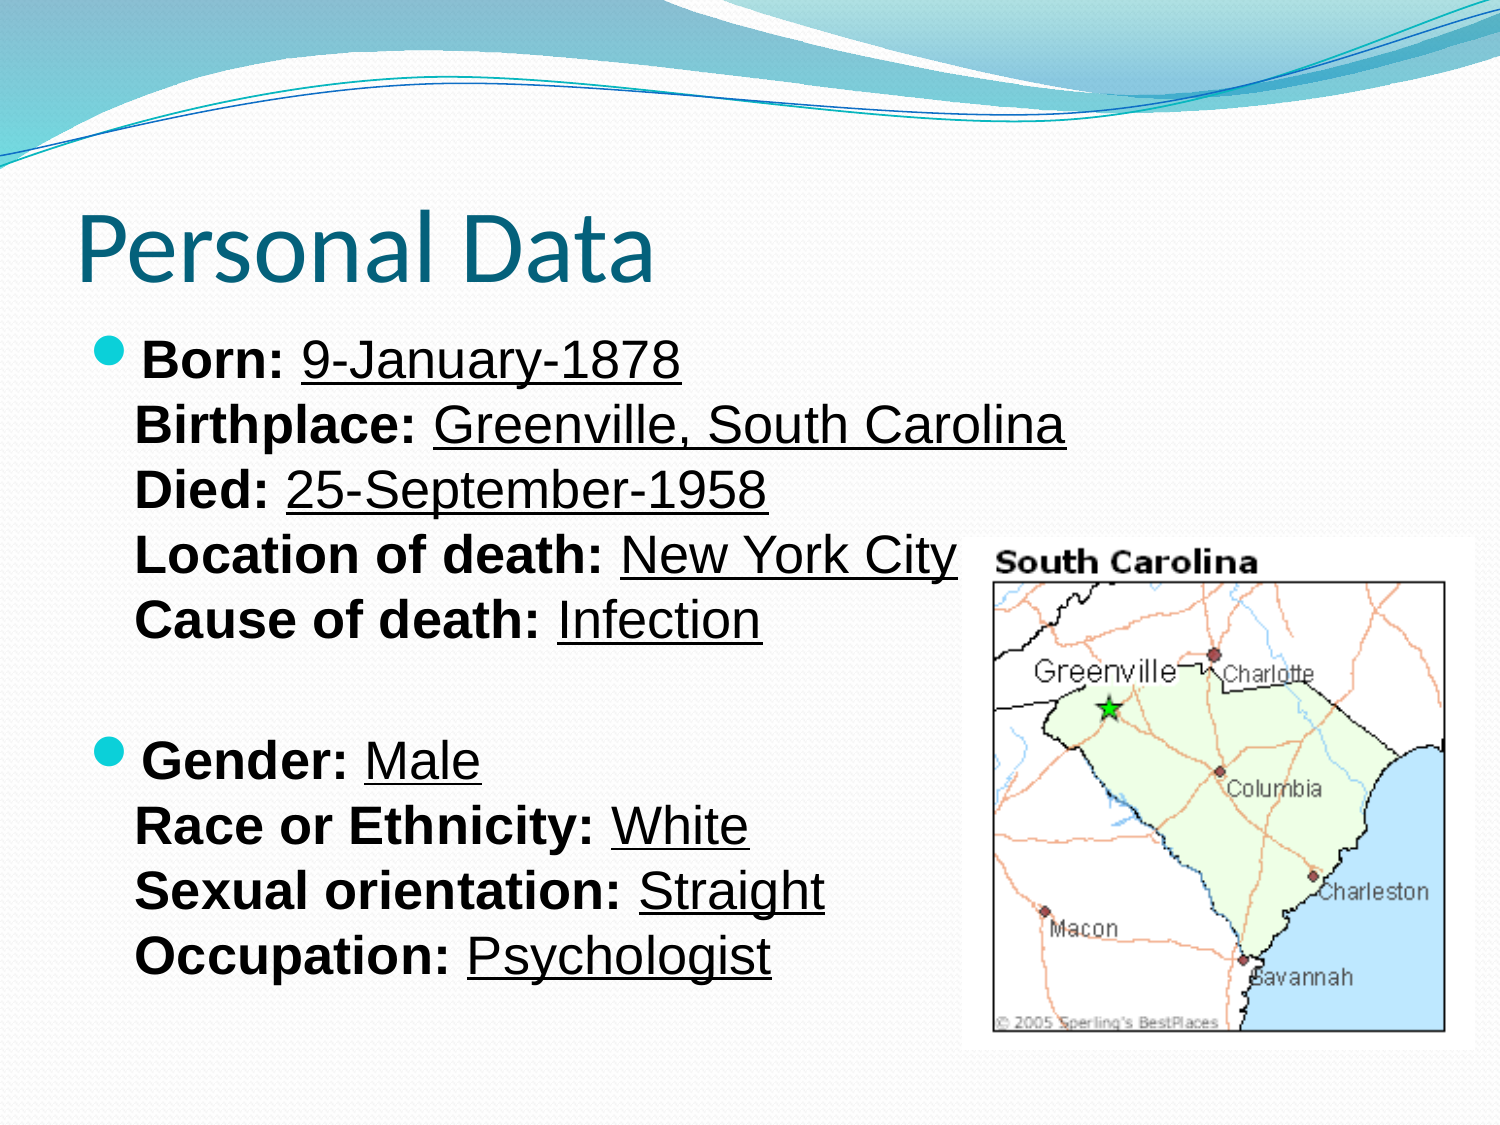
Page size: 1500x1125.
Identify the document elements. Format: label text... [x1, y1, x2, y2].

picture [962, 537, 1476, 1051]
title Personal Data [75, 115, 1425, 303]
list Born: 9-January-1878 Birthplace: Greenville, South Carolina Died: 25-September-1958 Location of death: New York City Cause of death: Infection Gender: Male Race or Ethnicity: White Sexual orientation: Straight Occupation: Psychologist [75, 317, 1425, 1038]
